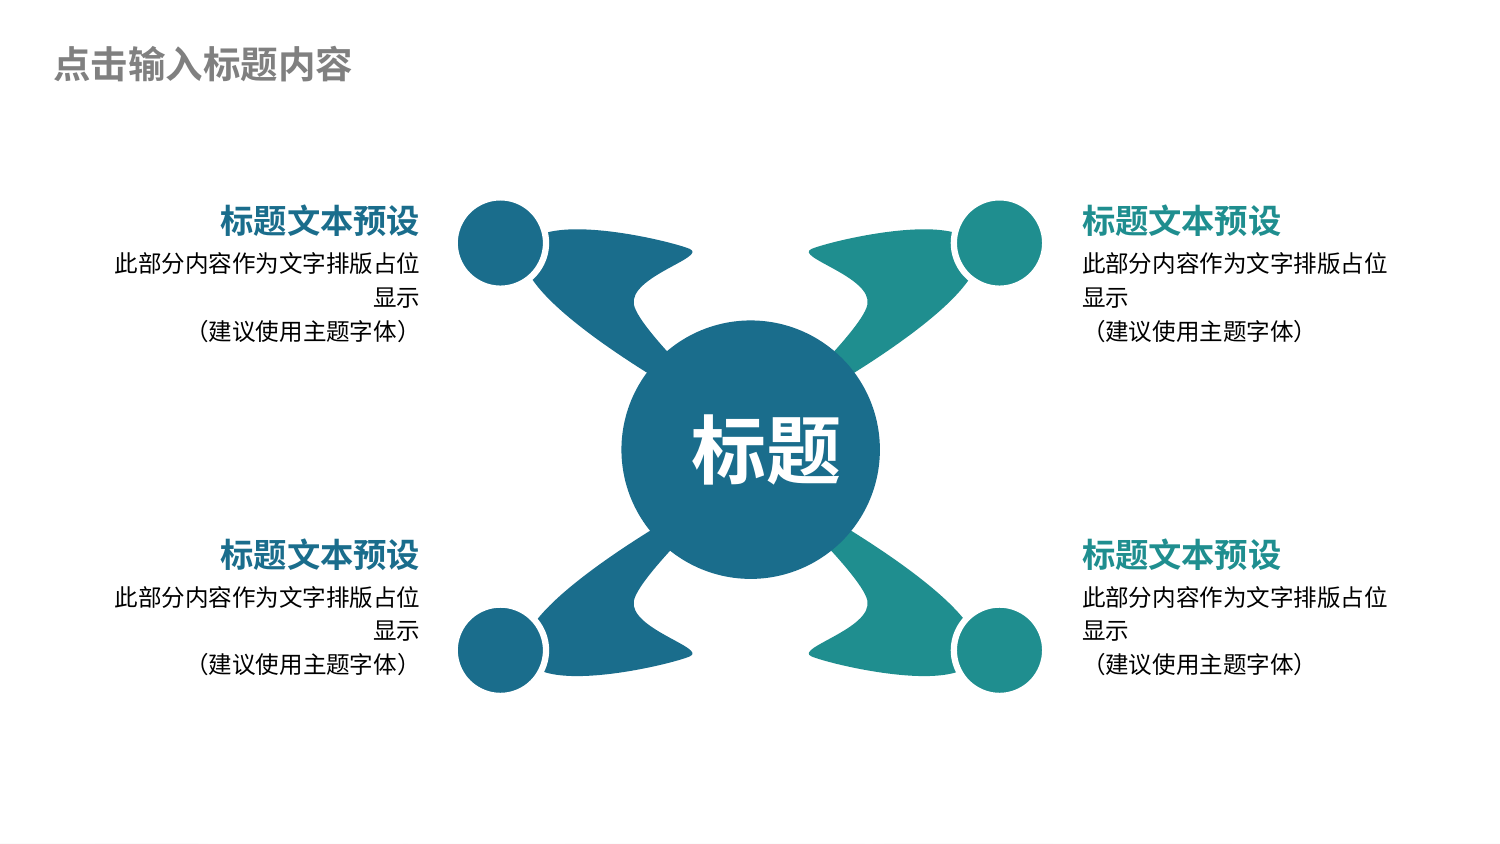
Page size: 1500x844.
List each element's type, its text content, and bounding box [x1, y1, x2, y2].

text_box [98, 530, 421, 679]
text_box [1081, 530, 1404, 679]
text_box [1081, 197, 1404, 346]
text_box 点击输入标题内容 [53, 32, 403, 95]
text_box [454, 197, 1046, 697]
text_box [621, 320, 881, 580]
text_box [98, 197, 421, 346]
